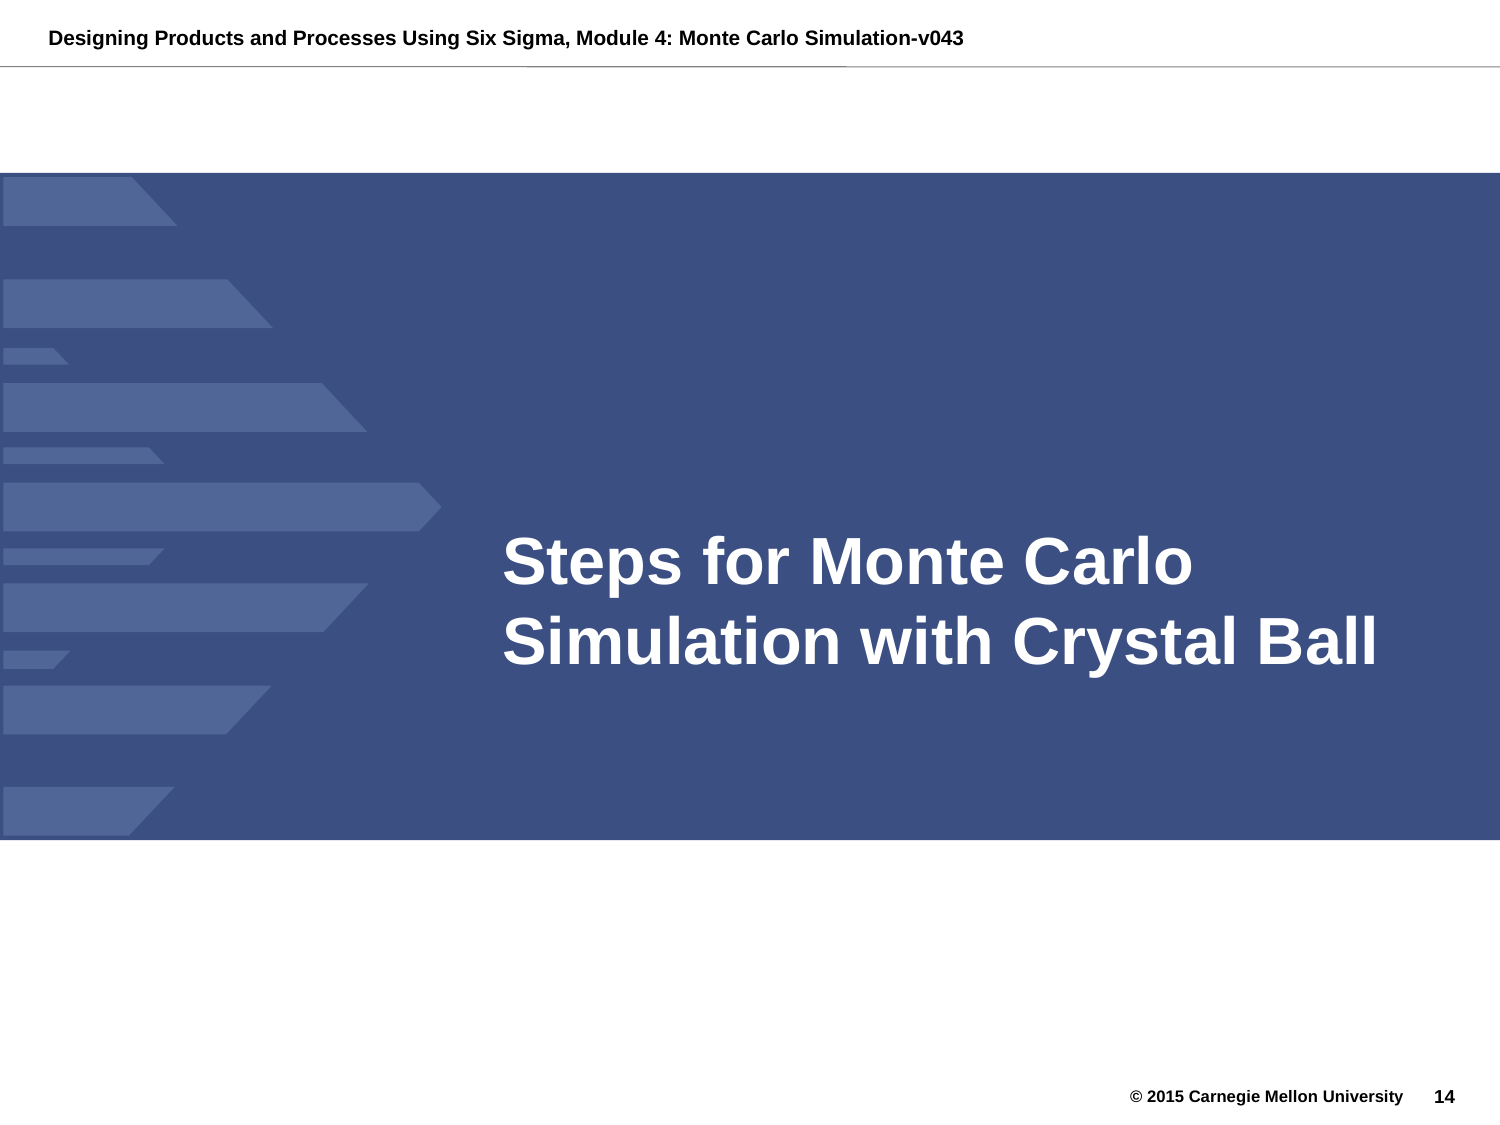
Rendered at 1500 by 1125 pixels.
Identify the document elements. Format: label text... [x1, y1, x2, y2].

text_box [3, 176, 442, 836]
text_box [0, 172, 1500, 841]
text_box Steps for Monte Carlo Simulation with Crystal Ball [487, 439, 1438, 757]
